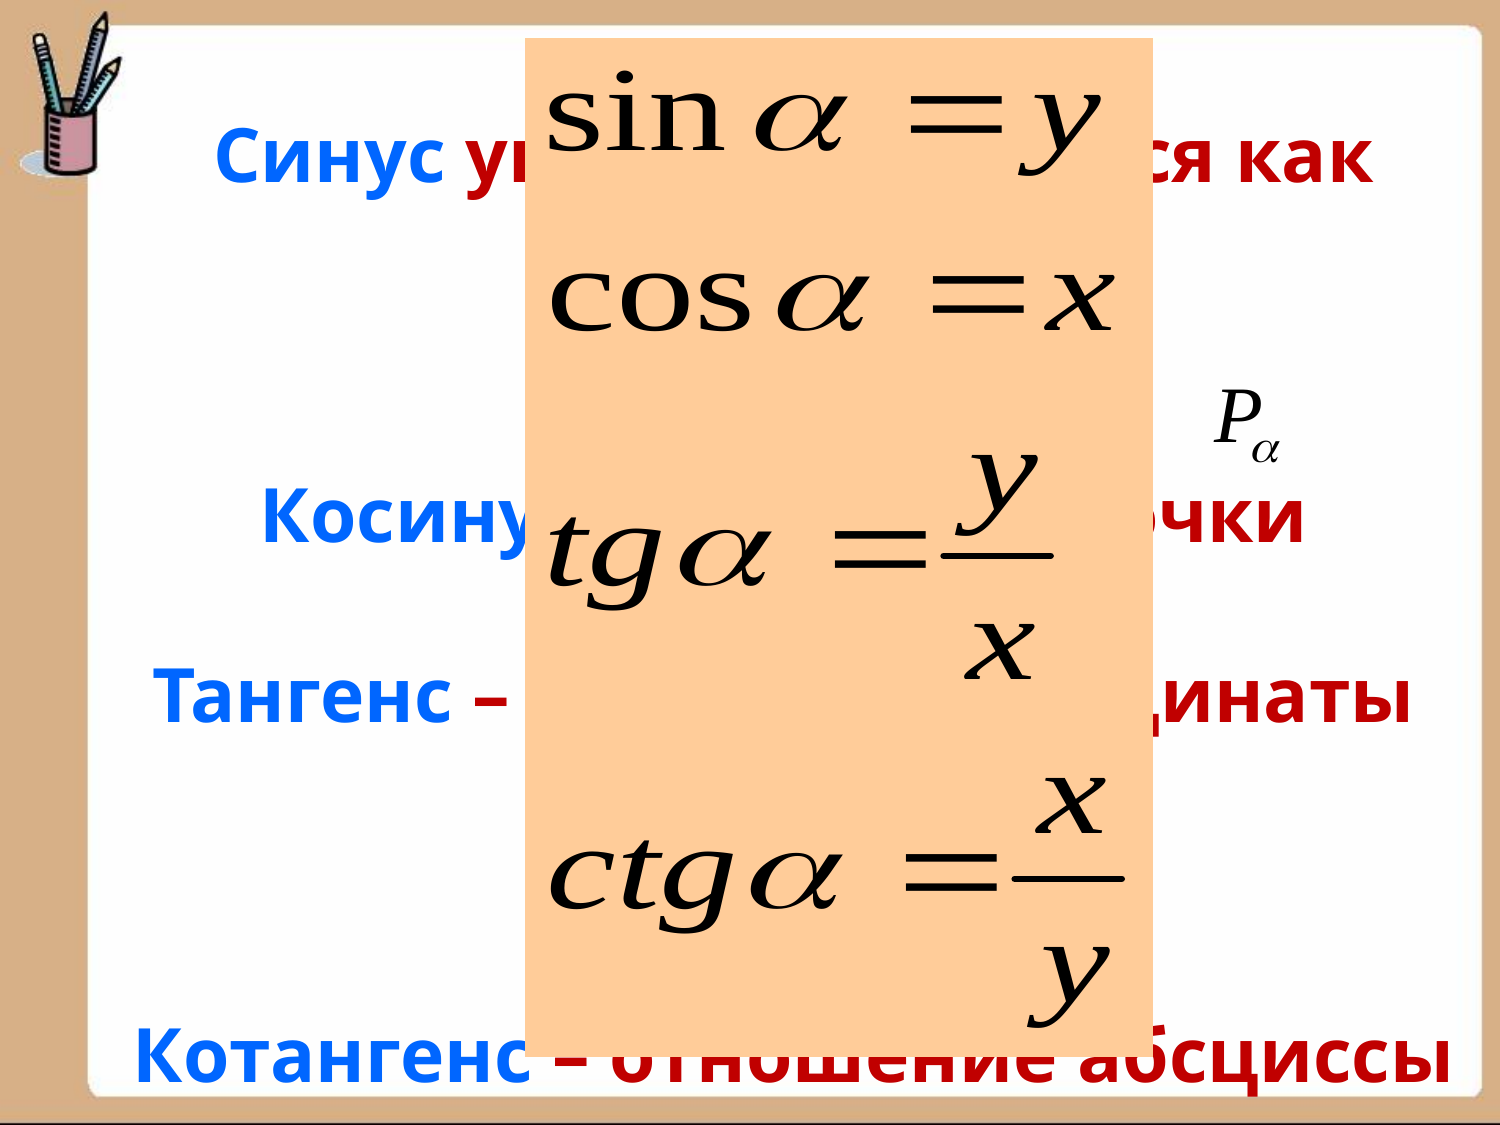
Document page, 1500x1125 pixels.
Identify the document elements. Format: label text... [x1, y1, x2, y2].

text_box Синус угла определяется как ордината точки Косинус — абсцисса точки Тангенс – отношение ординаты к абсциссе точки Котангенс – отношение абсциссы к ординате точки [112, 99, 1475, 1125]
picture [0, 0, 1500, 1125]
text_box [524, 37, 1154, 1058]
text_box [1199, 362, 1301, 483]
